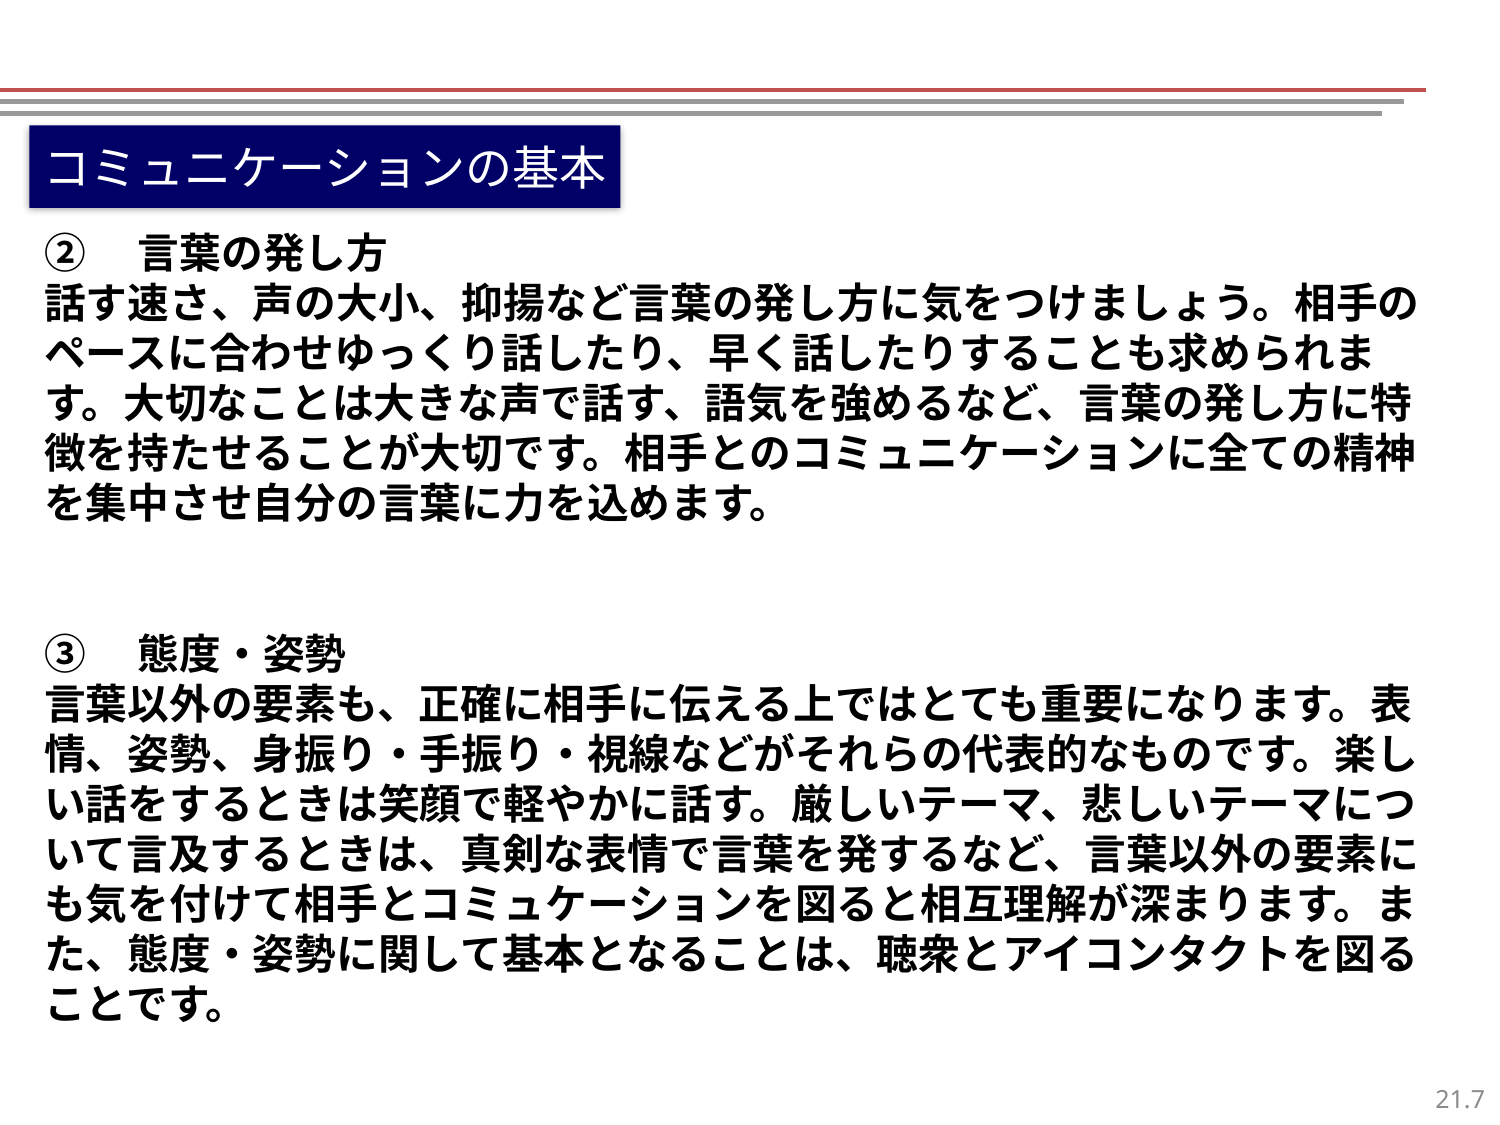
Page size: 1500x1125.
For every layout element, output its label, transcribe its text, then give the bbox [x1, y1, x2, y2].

slide_number 6 [1381, 1065, 1500, 1125]
text_box コミュニケーションの基本 [29, 125, 621, 208]
text_box ② 言葉の発し方 話す速さ、声の大小、抑揚など言葉の発し方に気をつけましょう。相手のペースに合わせゆっくり話したり、早く話したりすることも求められます。大切なことは大きな声で話す、語気を強めるなど、言葉の発し方に特徴を持たせることが大切です。相手とのコミュニケーションに全ての精神を集中させ自分の言葉に力を込めます。 ③ 態度・姿勢 言葉以外の要素も、正確に相手に伝える上ではとても重要になります。表情、姿勢、身振り・手振り・視線などがそれらの代表的なものです。楽しい話をするときは笑顔で軽やかに話す。厳しいテーマ、悲しいテーマについて言及するときは、真剣な表情で言葉を発するなど、言葉以外の要素にも気を付けて相手とコミュケーションを図ると相互理解が深まります。また、態度・姿勢に関して基本となることは、聴衆とアイコンタクトを図ることです。 [29, 219, 1459, 1035]
